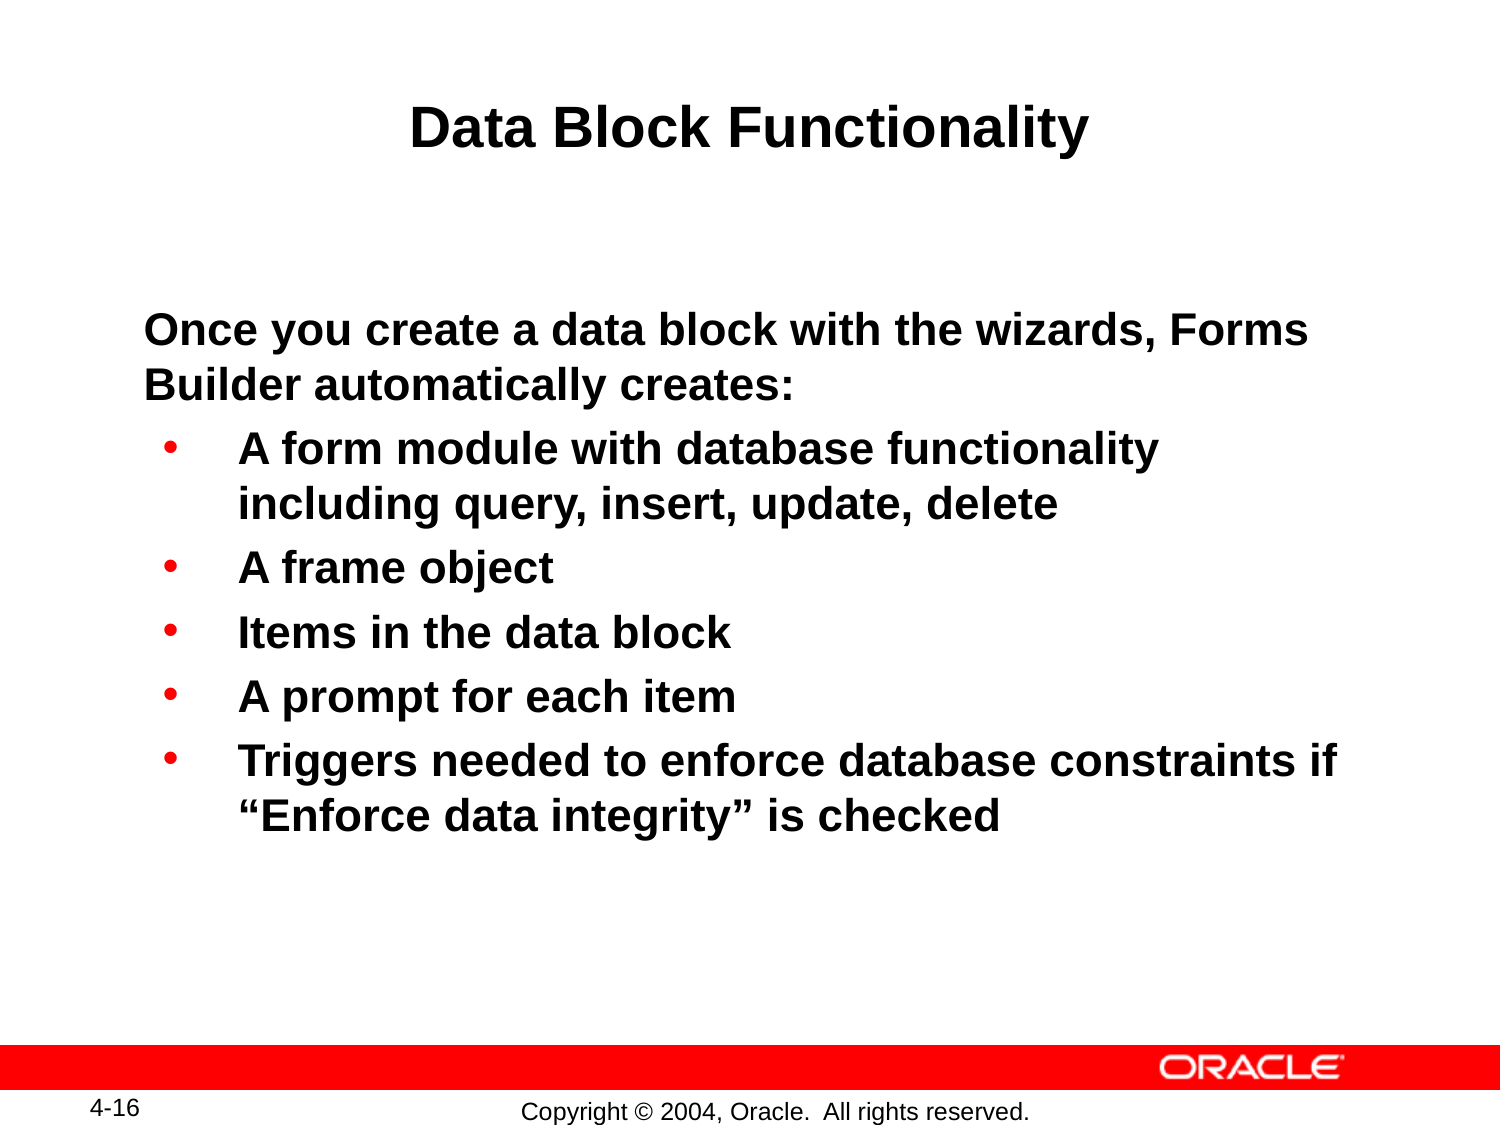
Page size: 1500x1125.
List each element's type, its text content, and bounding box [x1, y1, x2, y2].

title Data Block Functionality [149, 87, 1351, 232]
list Once you create a data block with the wizards, Forms Builder automatically creates: A form module with database functionality including query, insert, update, delete A frame object Items in the data block A prompt for each item Triggers needed to enforce database constraints if “Enforce data integrity” is checked [141, 297, 1351, 852]
